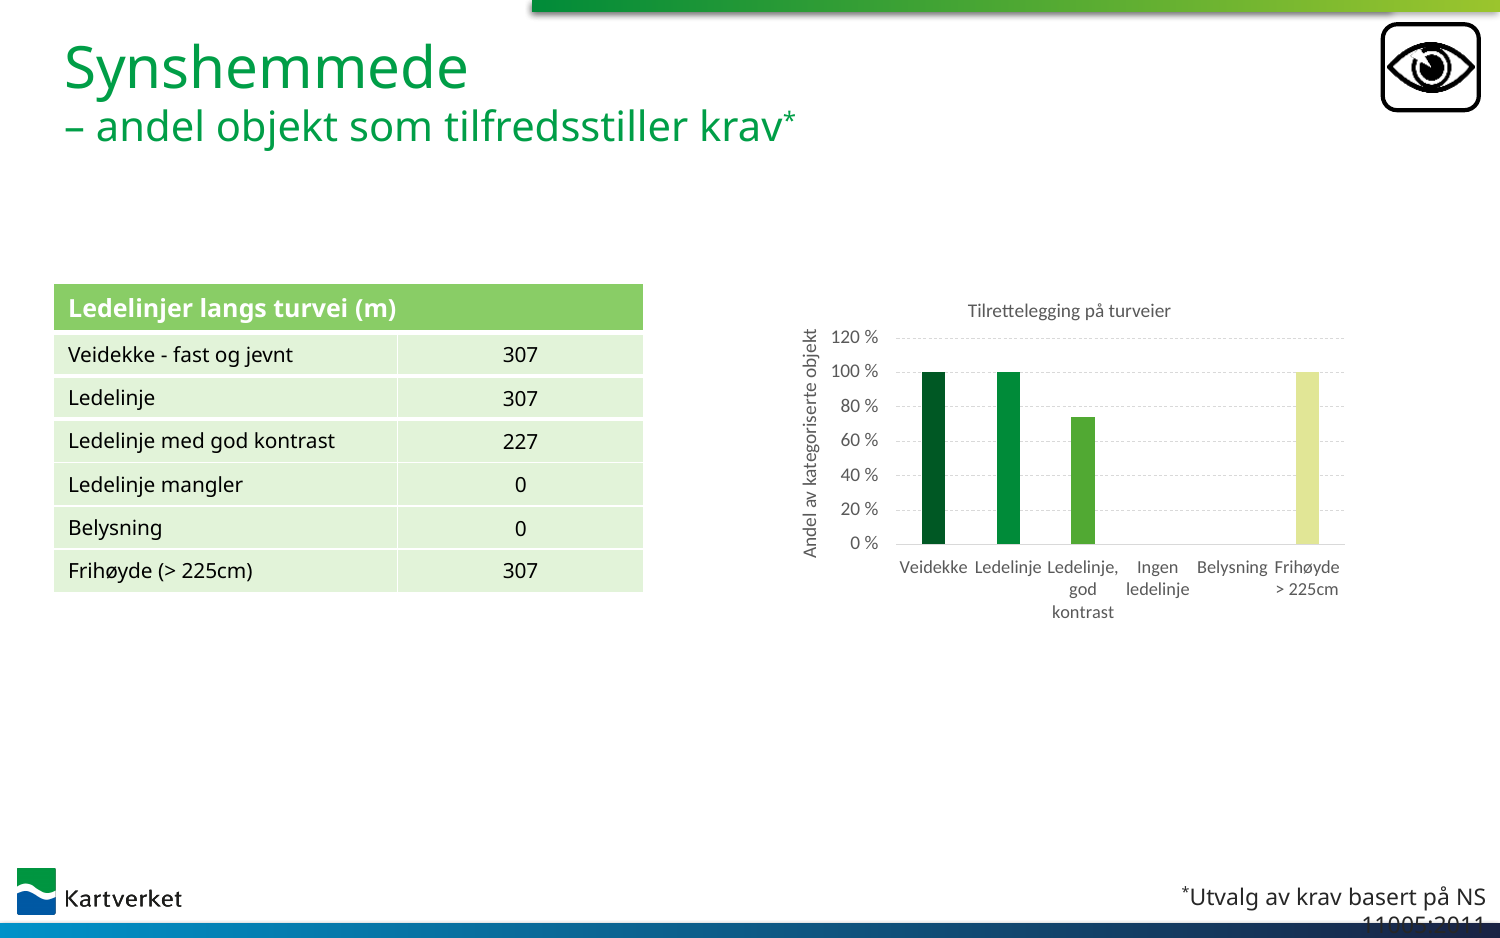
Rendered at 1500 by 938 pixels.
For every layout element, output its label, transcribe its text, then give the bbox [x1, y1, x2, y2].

text_box Synshemmede – andel objekt som tilfredsstiller krav* [49, 24, 1431, 158]
table_cell Ledelinje mangler [54, 463, 397, 505]
table_cell 227 [398, 421, 643, 462]
table_cell Ledelinje med god kontrast [54, 421, 397, 462]
table_cell 307 [398, 335, 643, 374]
picture [791, 291, 1348, 630]
table_cell Belysning [54, 507, 397, 548]
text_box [1382, 24, 1480, 111]
table_cell Veidekke - fast og jevnt [54, 335, 397, 374]
table_cell 0 [398, 463, 643, 505]
table_cell 307 [398, 550, 643, 592]
table_cell 307 [398, 378, 643, 417]
table_cell Ledelinje [54, 378, 397, 417]
text_box *Utvalg av krav basert på NS 11005:2011 [1068, 873, 1500, 938]
table_cell 0 [398, 507, 643, 548]
table_header Ledelinjer langs turvei (m) [54, 284, 643, 330]
table_cell Frihøyde (> 225cm) [54, 550, 397, 592]
